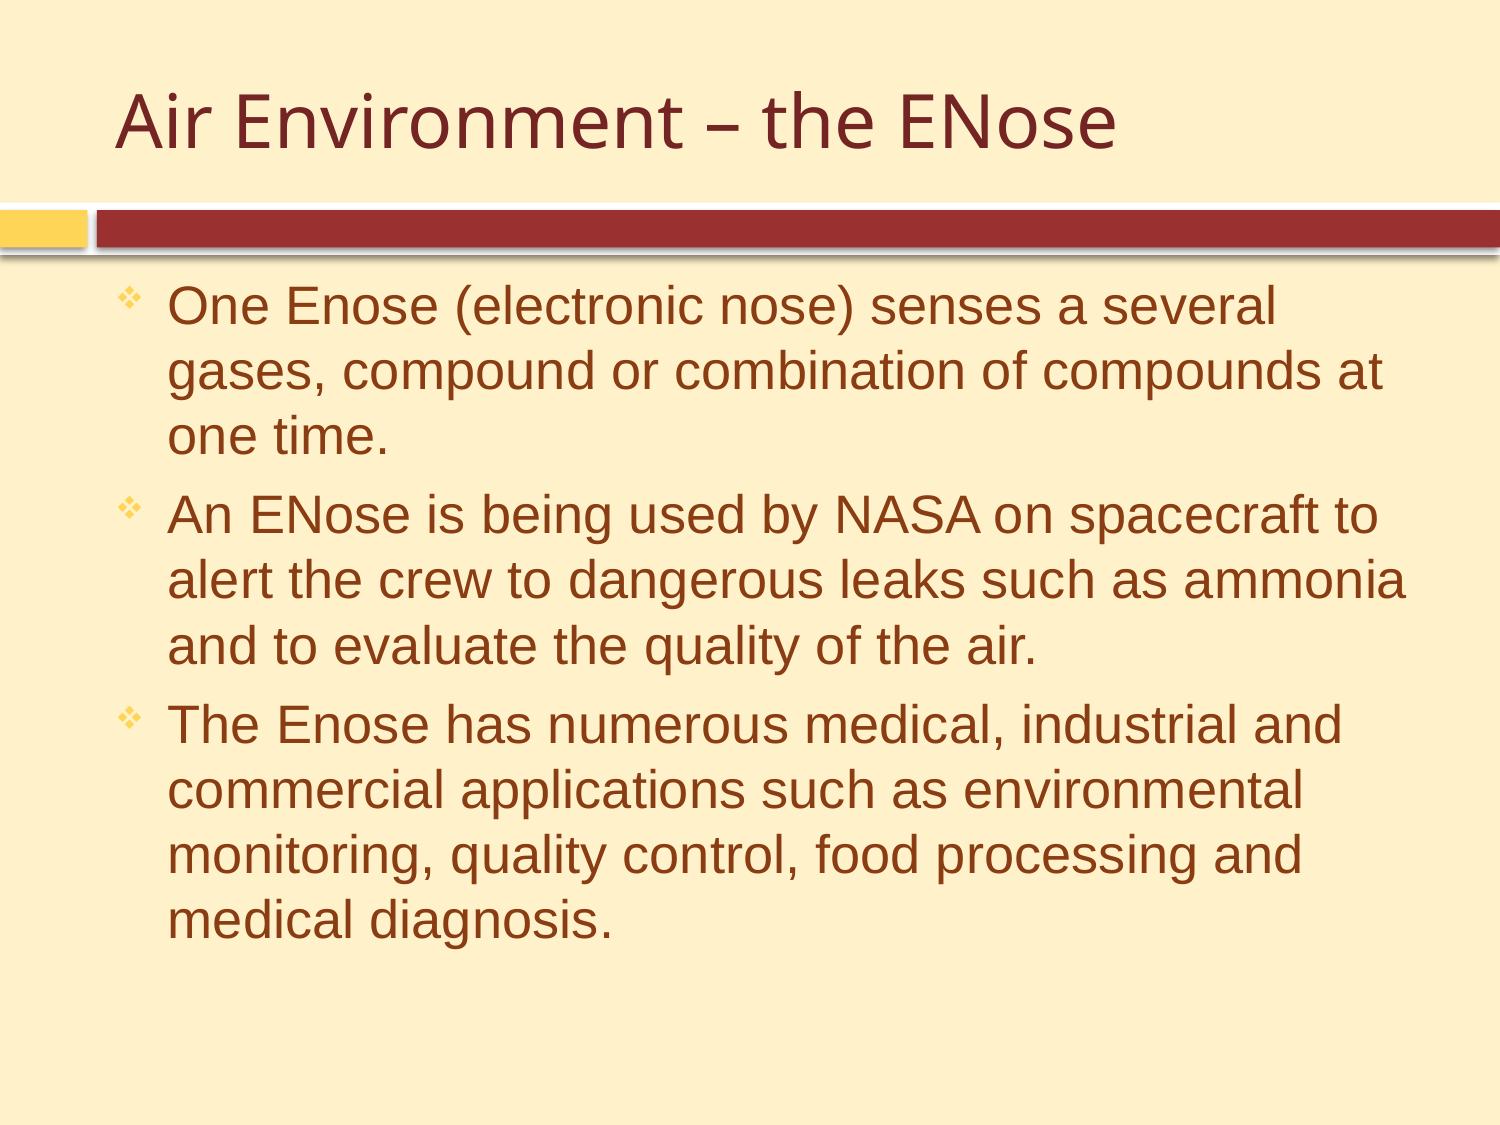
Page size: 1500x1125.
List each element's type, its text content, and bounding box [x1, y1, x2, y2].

list One Enose (electronic nose) senses a several gases, compound or combination of compounds at one time. An ENose is being used by NASA on spacecraft to alert the crew to dangerous leaks such as ammonia and to evaluate the quality of the air. The Enose has numerous medical, industrial and commercial applications such as environmental monitoring, quality control, food processing and medical diagnosis. [100, 262, 1438, 1000]
title Air Environment – the ENose [100, 37, 1438, 200]
